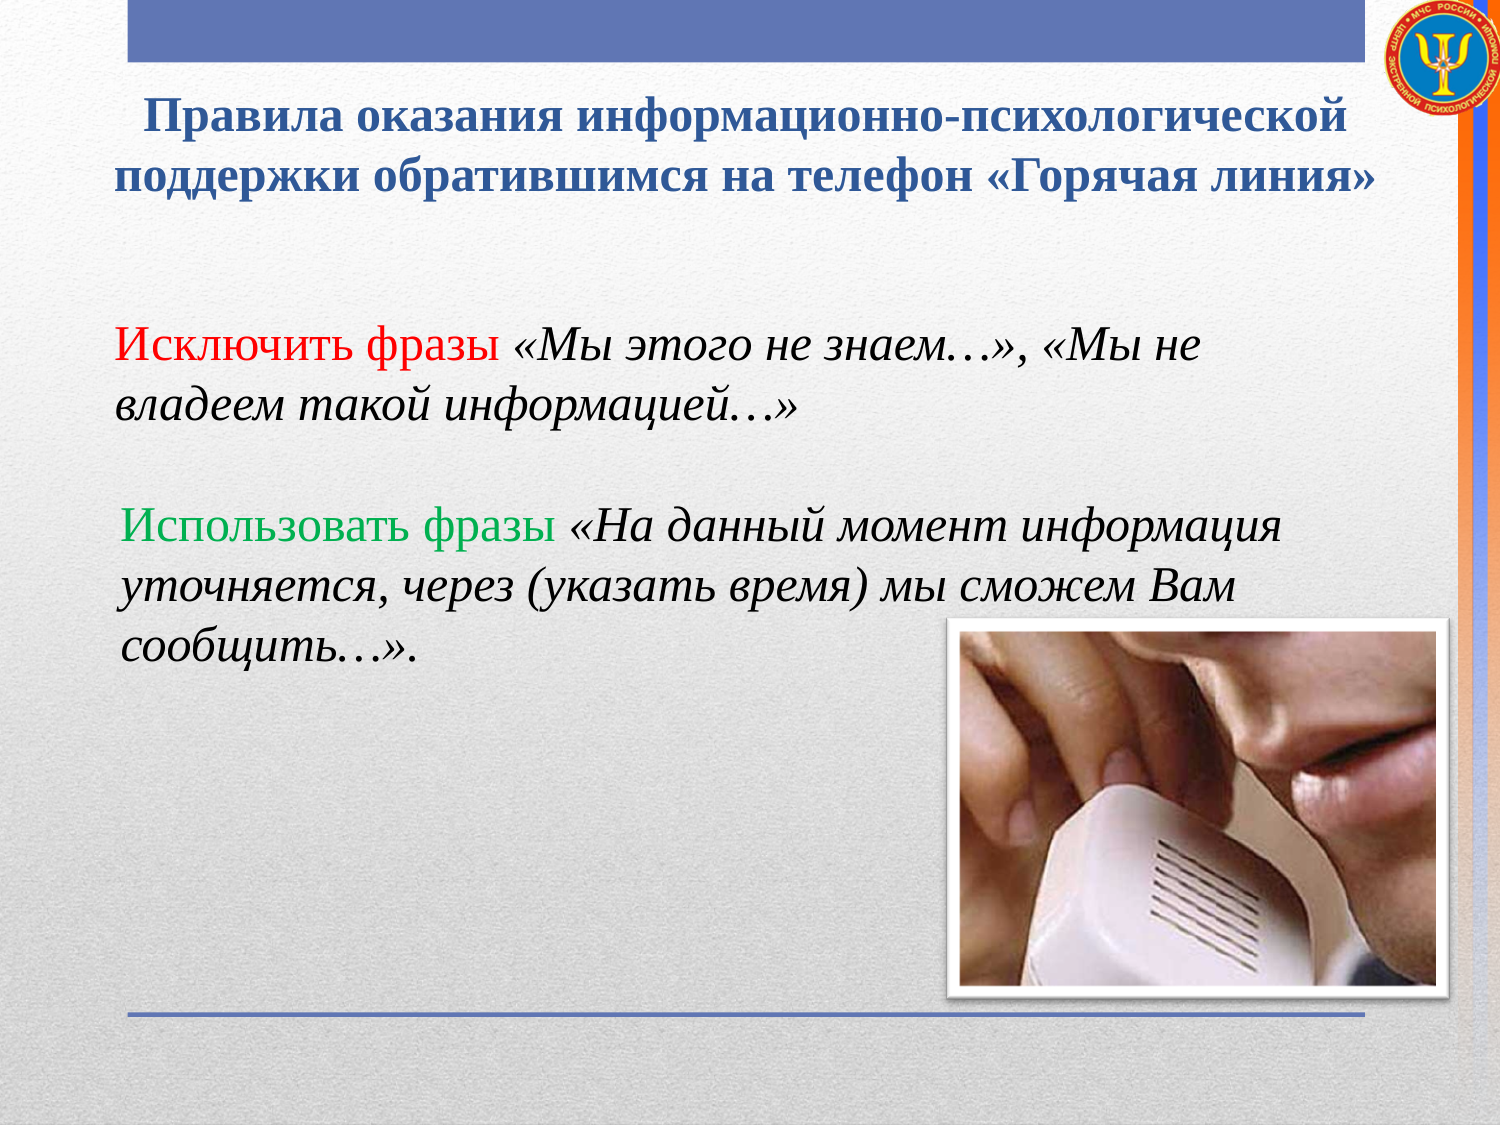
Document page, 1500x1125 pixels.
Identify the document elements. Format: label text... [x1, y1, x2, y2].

text_box Правила оказания информационно-психологической поддержки обратившимся на телефон «Горячая линия» [30, 66, 1452, 217]
picture [934, 0, 1500, 1125]
text_box Использовать фразы «На данный момент информация уточняется, через (указать время) мы сможем Вам сообщить…». [30, 484, 1385, 680]
text_box Исключить фразы «Мы этого не знаем…», «Мы не владеем такой информацией…» [100, 302, 1385, 438]
